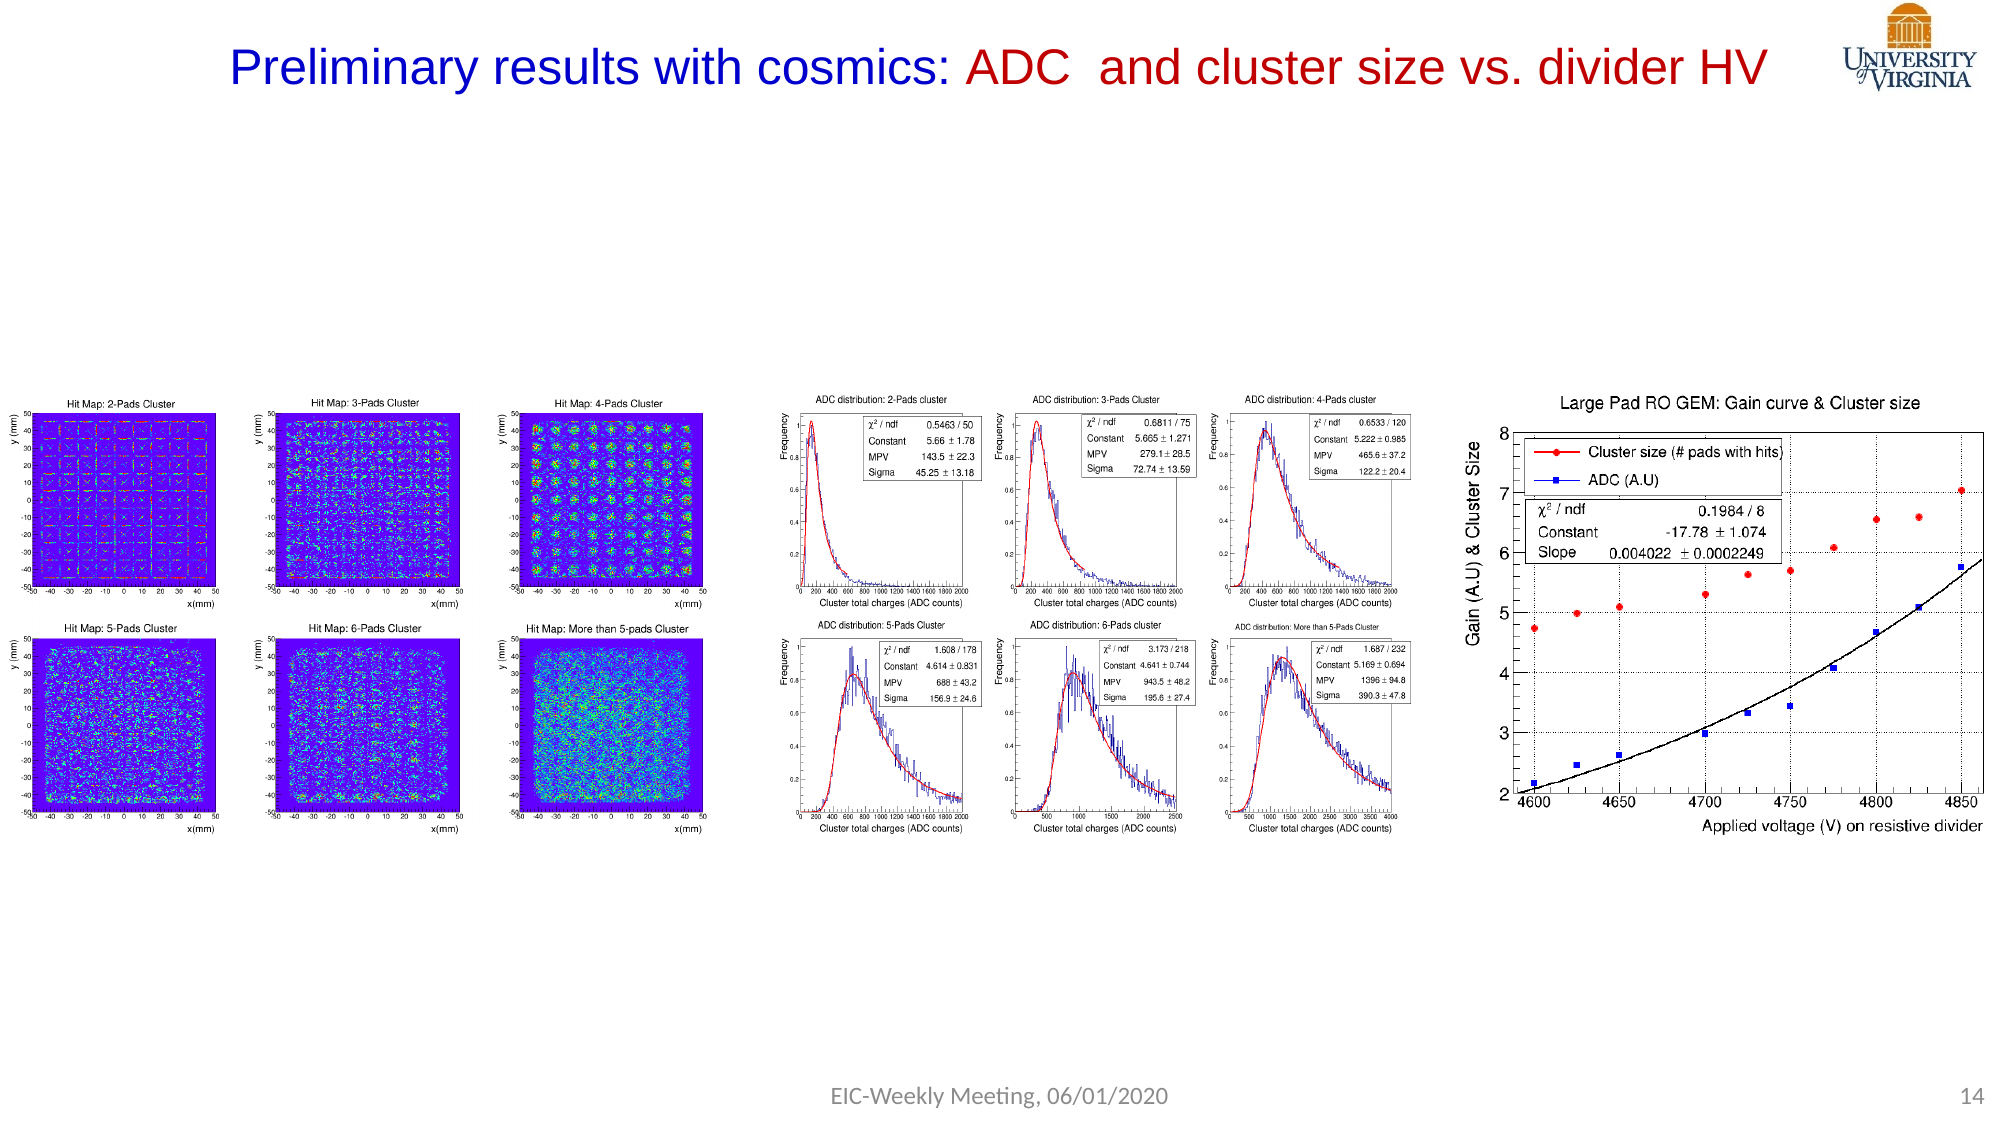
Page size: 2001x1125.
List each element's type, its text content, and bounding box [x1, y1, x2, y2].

footer EIC-Weekly Meeting, 06/01/2020 [683, 1065, 1317, 1125]
picture [774, 387, 1419, 838]
slide_number 14 [1533, 1065, 2000, 1125]
picture [1, 387, 733, 838]
picture [1454, 387, 1999, 838]
text_box Preliminary results with cosmics: ADC and cluster size vs. divider HV [0, 0, 1998, 137]
